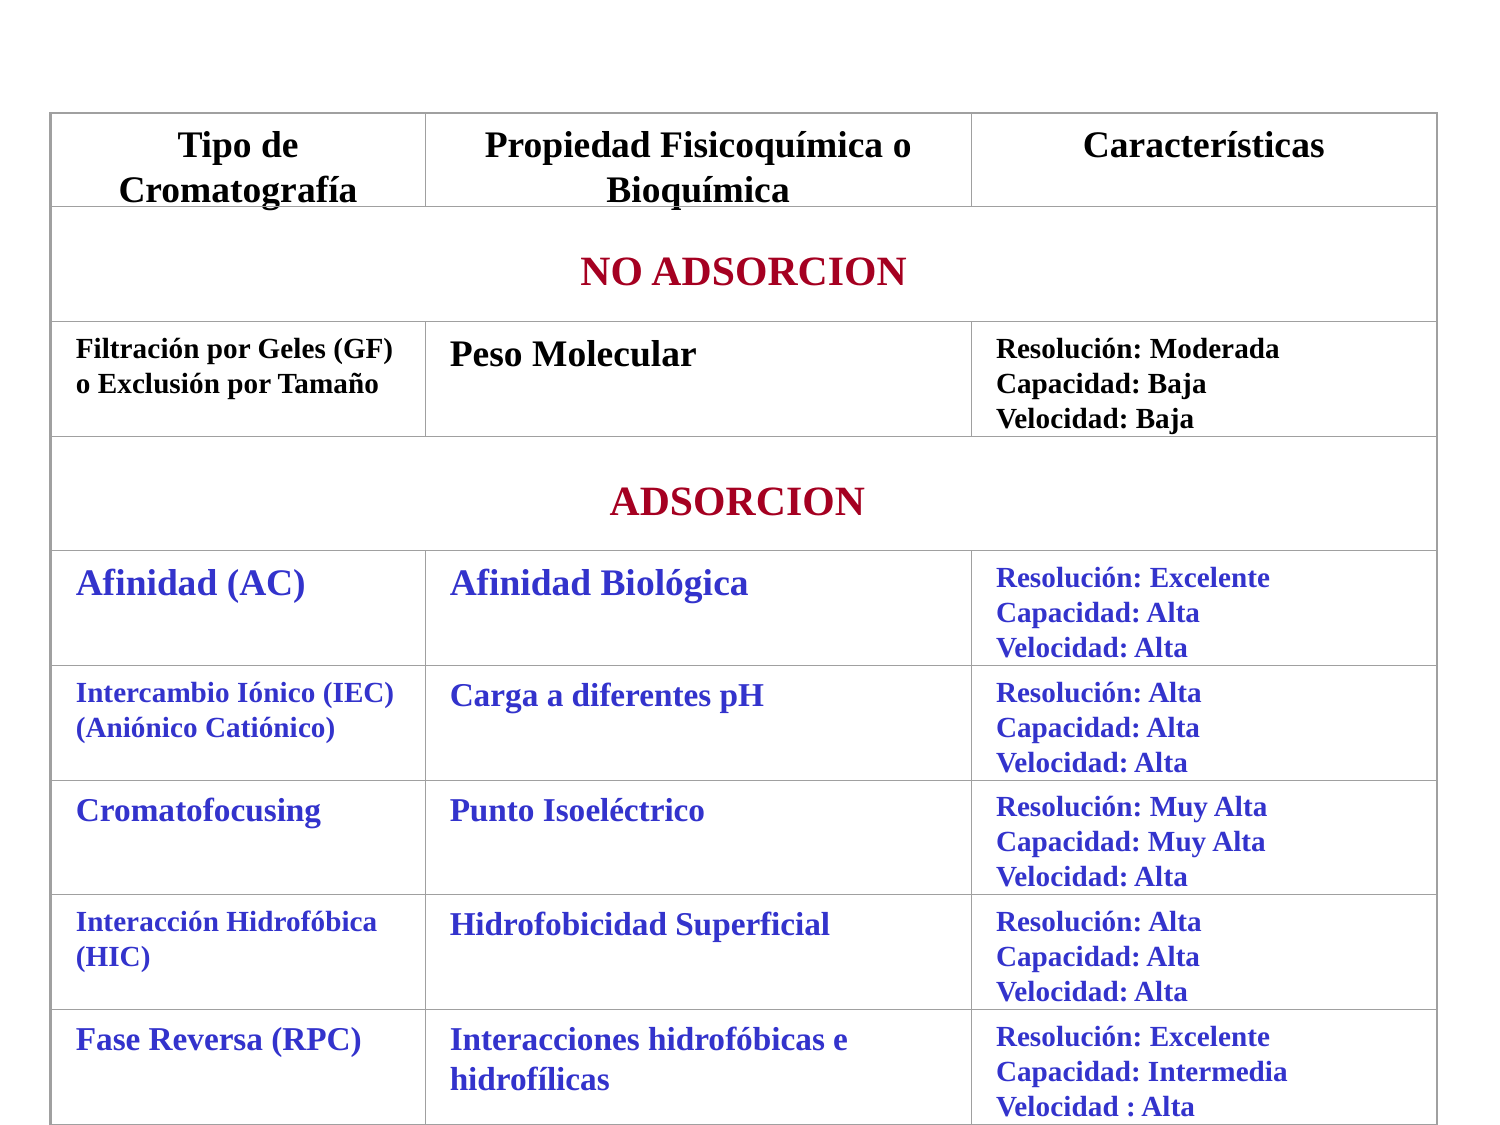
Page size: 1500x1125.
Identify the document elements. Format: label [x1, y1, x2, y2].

text_box [49, 112, 1438, 1125]
